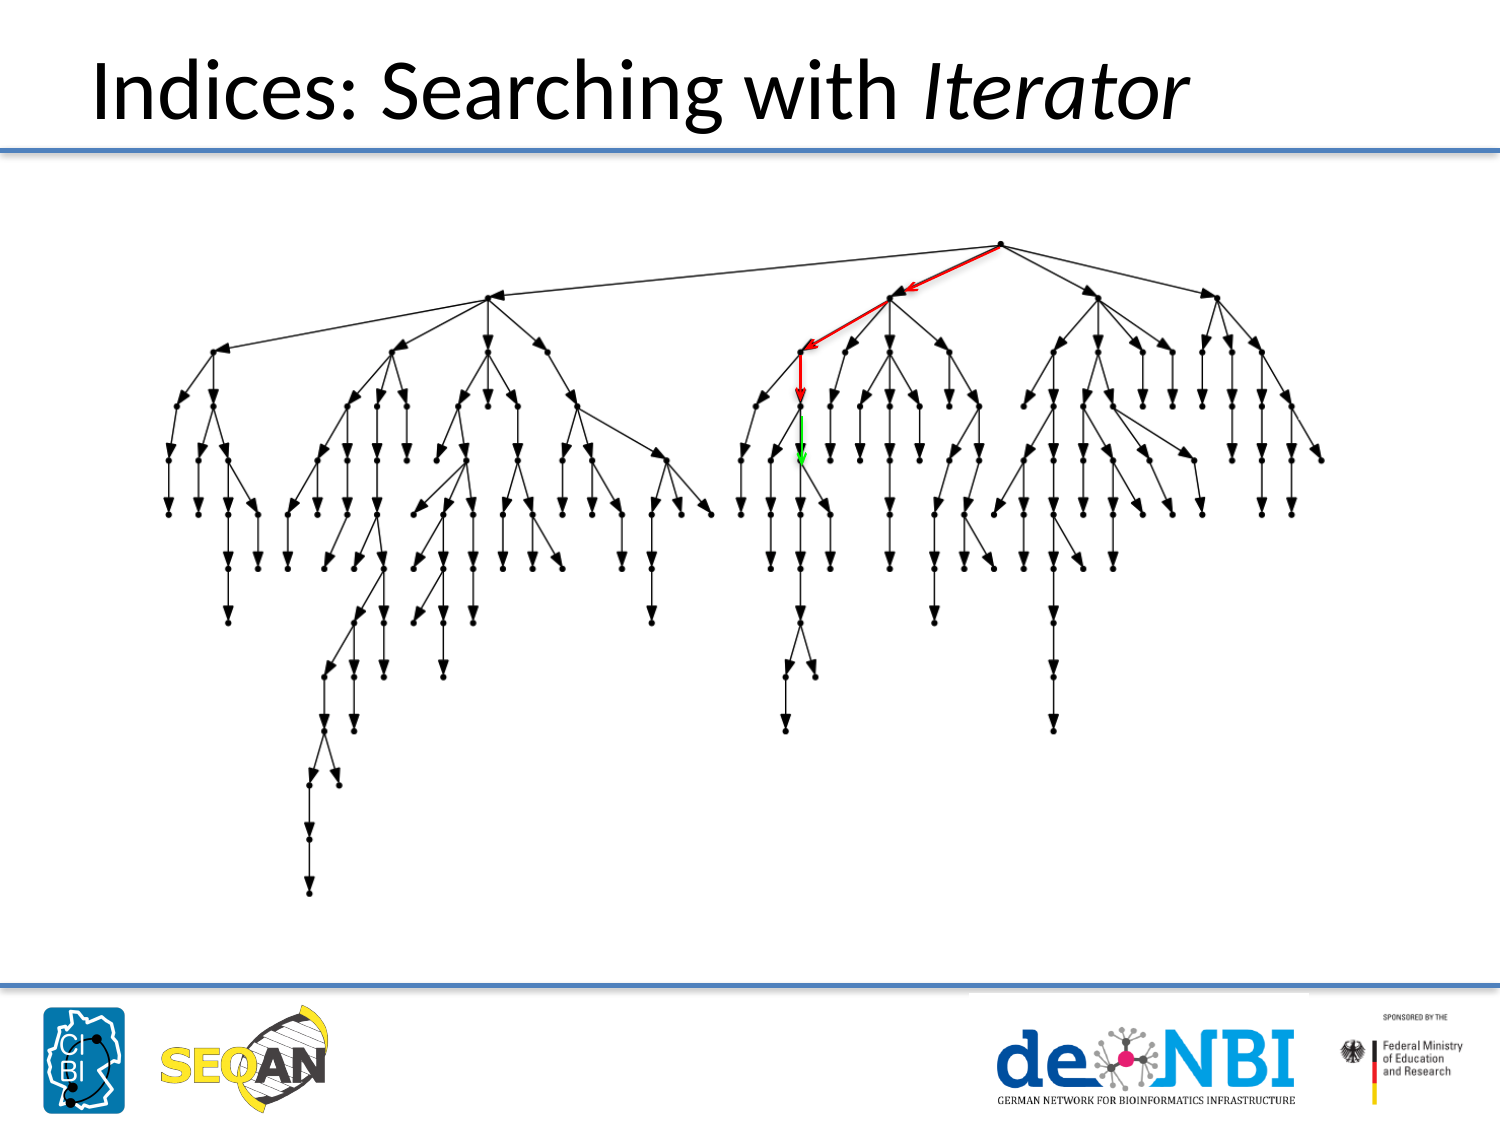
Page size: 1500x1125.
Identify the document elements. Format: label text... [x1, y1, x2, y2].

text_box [903, 246, 1001, 292]
picture [162, 239, 1339, 914]
title Indices: Searching with Iterator [75, 25, 1425, 145]
picture [141, 1002, 332, 1121]
picture [969, 993, 1309, 1122]
picture [48, 1010, 120, 1109]
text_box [804, 301, 888, 350]
